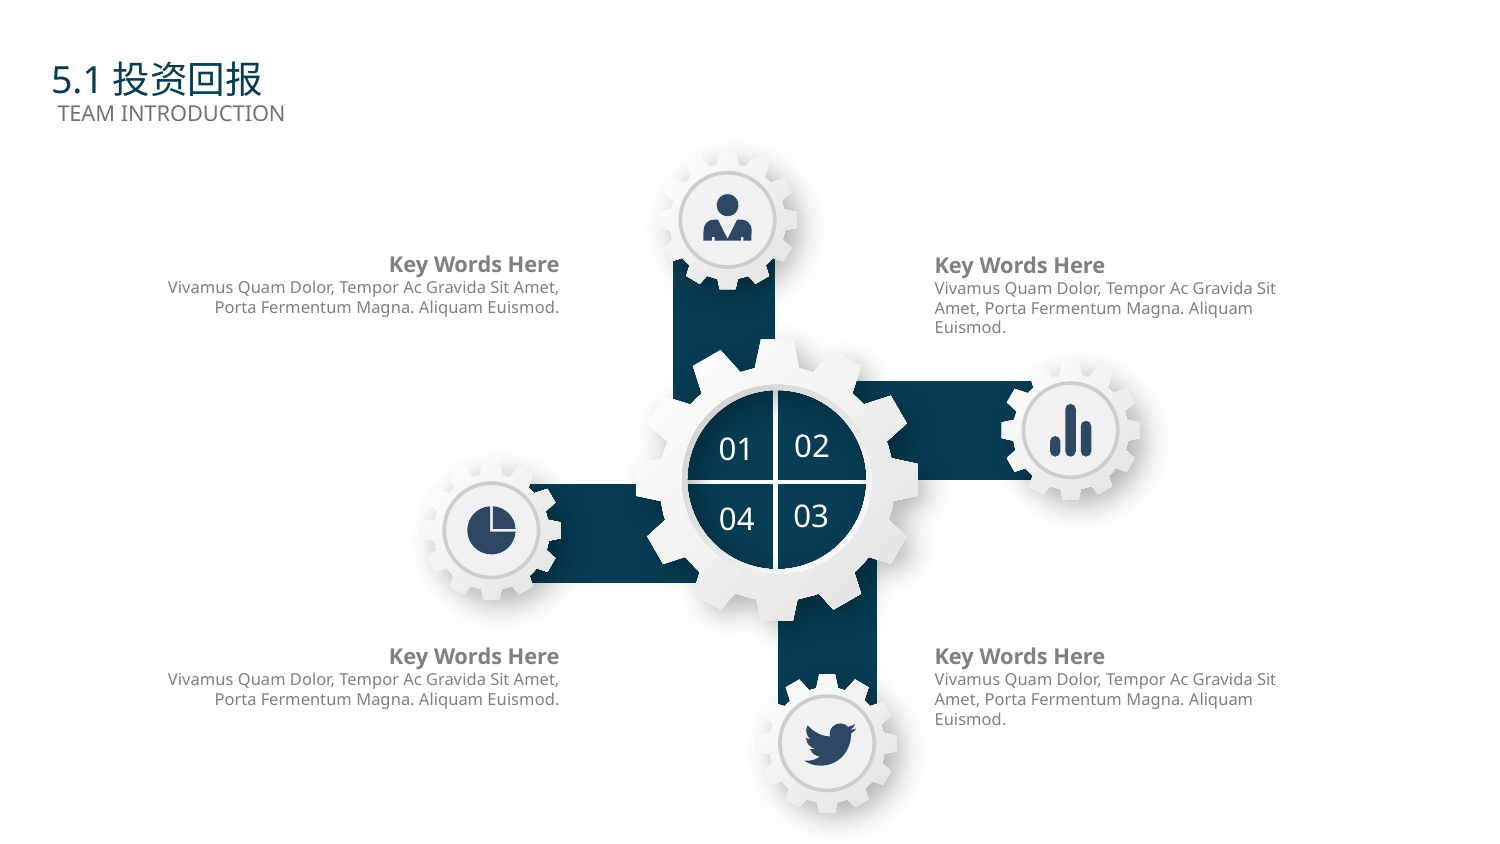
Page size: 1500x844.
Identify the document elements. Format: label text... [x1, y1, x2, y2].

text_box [757, 674, 897, 813]
text_box [774, 621, 880, 674]
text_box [422, 461, 561, 600]
text_box Key Words Here Vivamus Quam Dolor, Tempor Ac Gravida Sit Amet, Porta Fermentum Magna. Aliquam Euismod. [919, 218, 1332, 345]
text_box [918, 378, 1001, 483]
text_box Key Words Here Vivamus Quam Dolor, Tempor Ac Gravida Sit Amet, Porta Fermentum Magna. Aliquam Euismod. [148, 217, 575, 325]
text_box [561, 481, 636, 586]
text_box [671, 290, 776, 339]
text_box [1001, 361, 1140, 500]
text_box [703, 194, 752, 241]
text_box Key Words Here Vivamus Quam Dolor, Tempor Ac Gravida Sit Amet, Porta Fermentum Magna. Aliquam Euismod. [919, 609, 1332, 736]
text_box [658, 150, 797, 290]
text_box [1050, 403, 1092, 457]
text_box Key Words Here Vivamus Quam Dolor, Tempor Ac Gravida Sit Amet, Porta Fermentum Magna. Aliquam Euismod. [148, 609, 575, 716]
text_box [467, 506, 516, 555]
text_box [636, 339, 918, 621]
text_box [57, 44, 302, 134]
